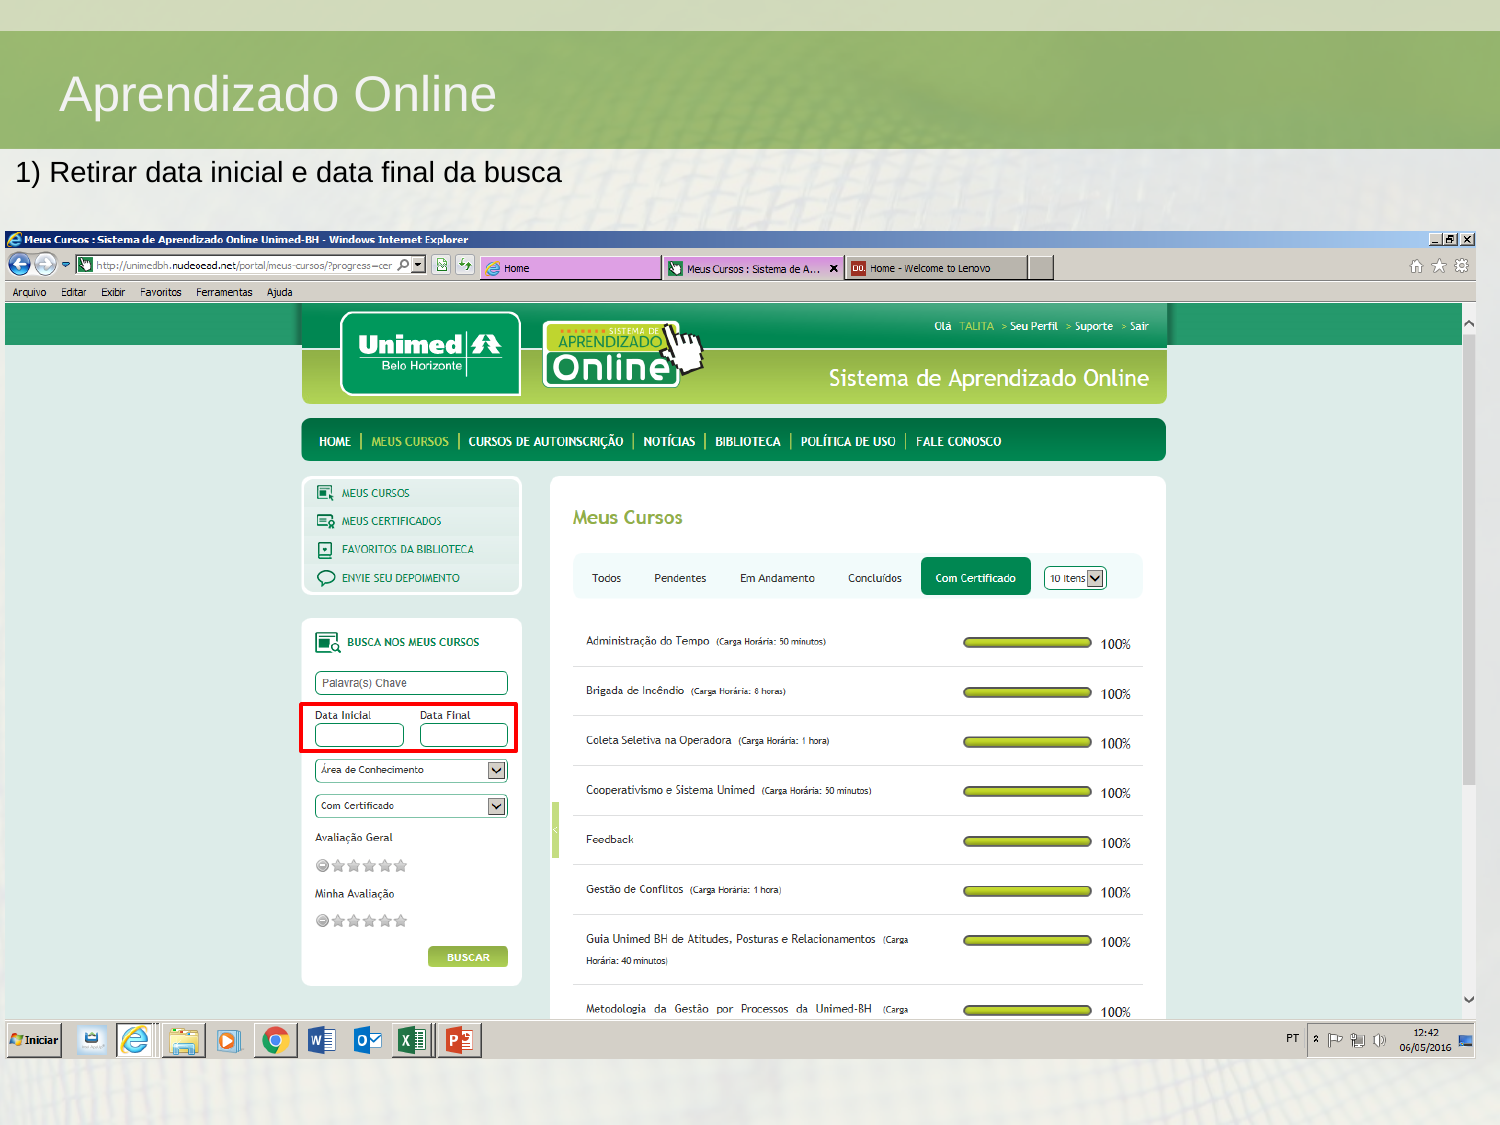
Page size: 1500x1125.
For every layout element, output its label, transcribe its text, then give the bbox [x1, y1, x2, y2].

text_box Aprendizado Online [44, 54, 513, 130]
text_box 1) Retirar data inicial e data final da busca [0, 145, 578, 196]
picture [5, 231, 1476, 1059]
